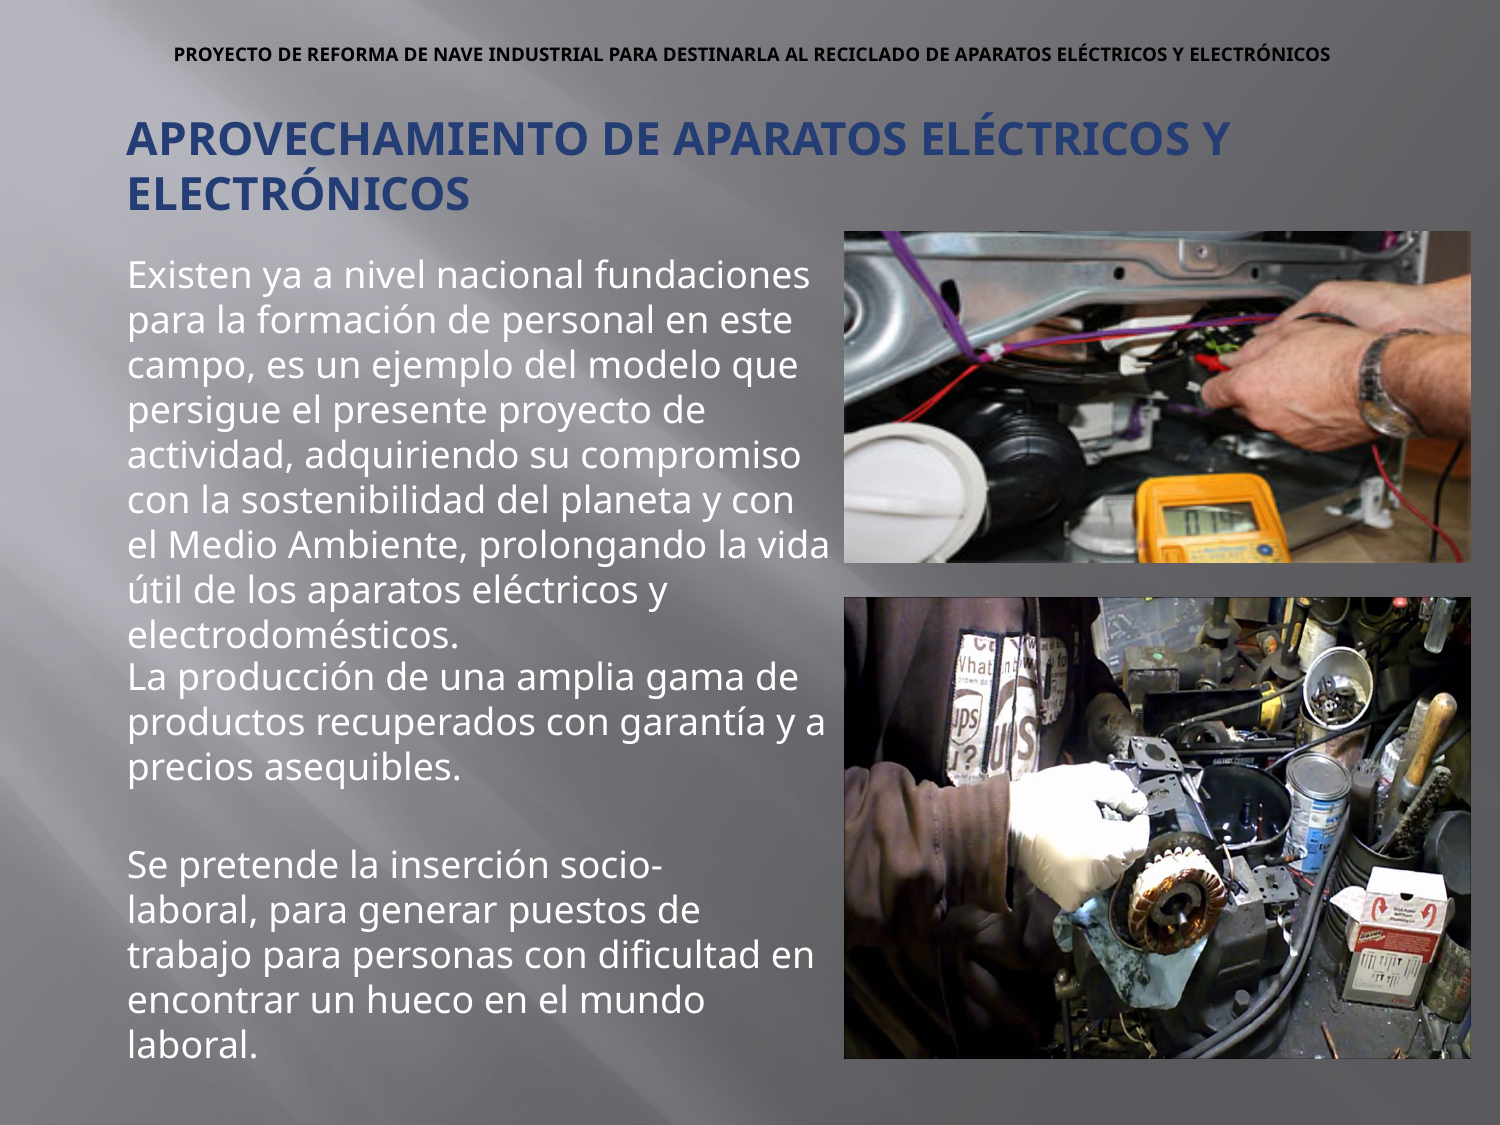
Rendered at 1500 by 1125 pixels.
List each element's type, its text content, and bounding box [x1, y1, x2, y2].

text_box APROVECHAMIENTO DE APARATOS ELÉCTRICOS Y ELECTRÓNICOS [112, 101, 1424, 227]
picture [844, 597, 1471, 1059]
text_box La producción de una amplia gama de productos recuperados con garantía y a precios asequibles. [112, 645, 844, 795]
text_box Se pretende la inserción socio-laboral, para generar puestos de trabajo para personas con dificultad en encontrar un hueco en el mundo laboral. [112, 834, 854, 1074]
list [844, 231, 1471, 564]
title PROYECTO DE REFORMA DE NAVE INDUSTRIAL PARA DESTINARLA AL RECICLADO DE APARATOS ELÉCTRICOS Y ELECTRÓNICOS [76, 30, 1427, 76]
text_box Existen ya a nivel nacional fundaciones para la formación de personal en este campo, es un ejemplo del modelo que persigue el presente proyecto de actividad, adquiriendo su compromiso con la sostenibilidad del planeta y con el Medio Ambiente, prolongando la vida útil de los aparatos eléctricos y electrodomésticos. [112, 243, 863, 645]
